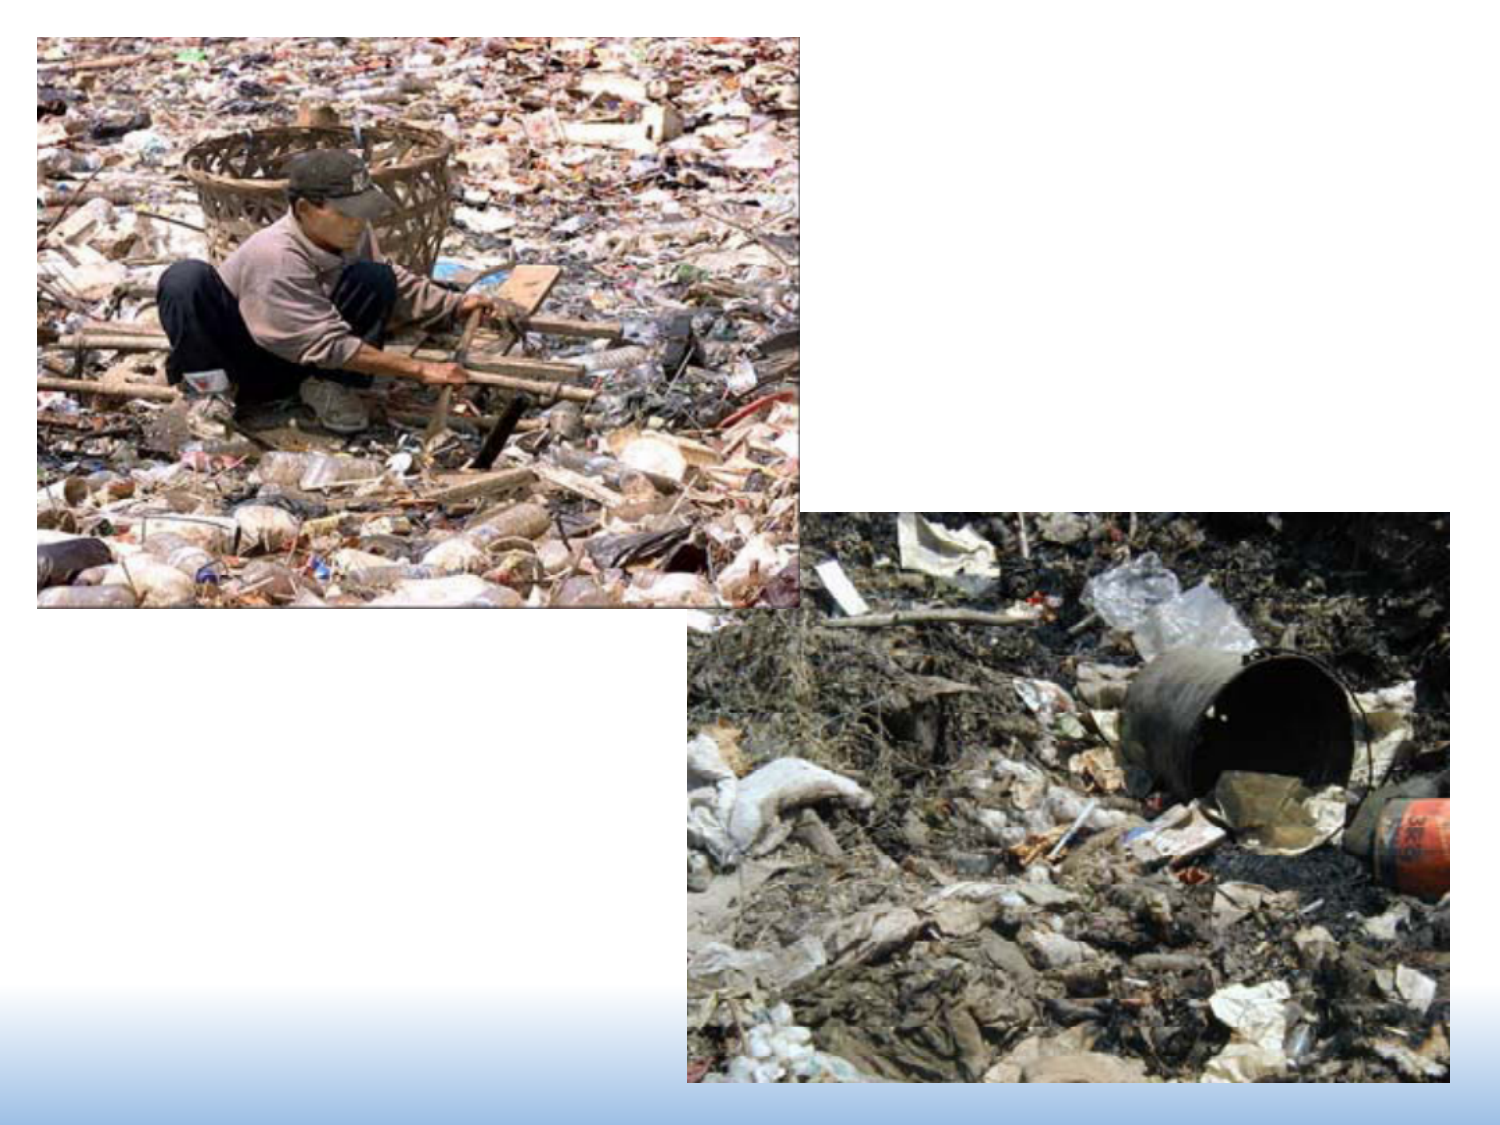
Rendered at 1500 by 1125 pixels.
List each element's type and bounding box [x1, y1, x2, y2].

picture [37, 37, 1451, 1083]
